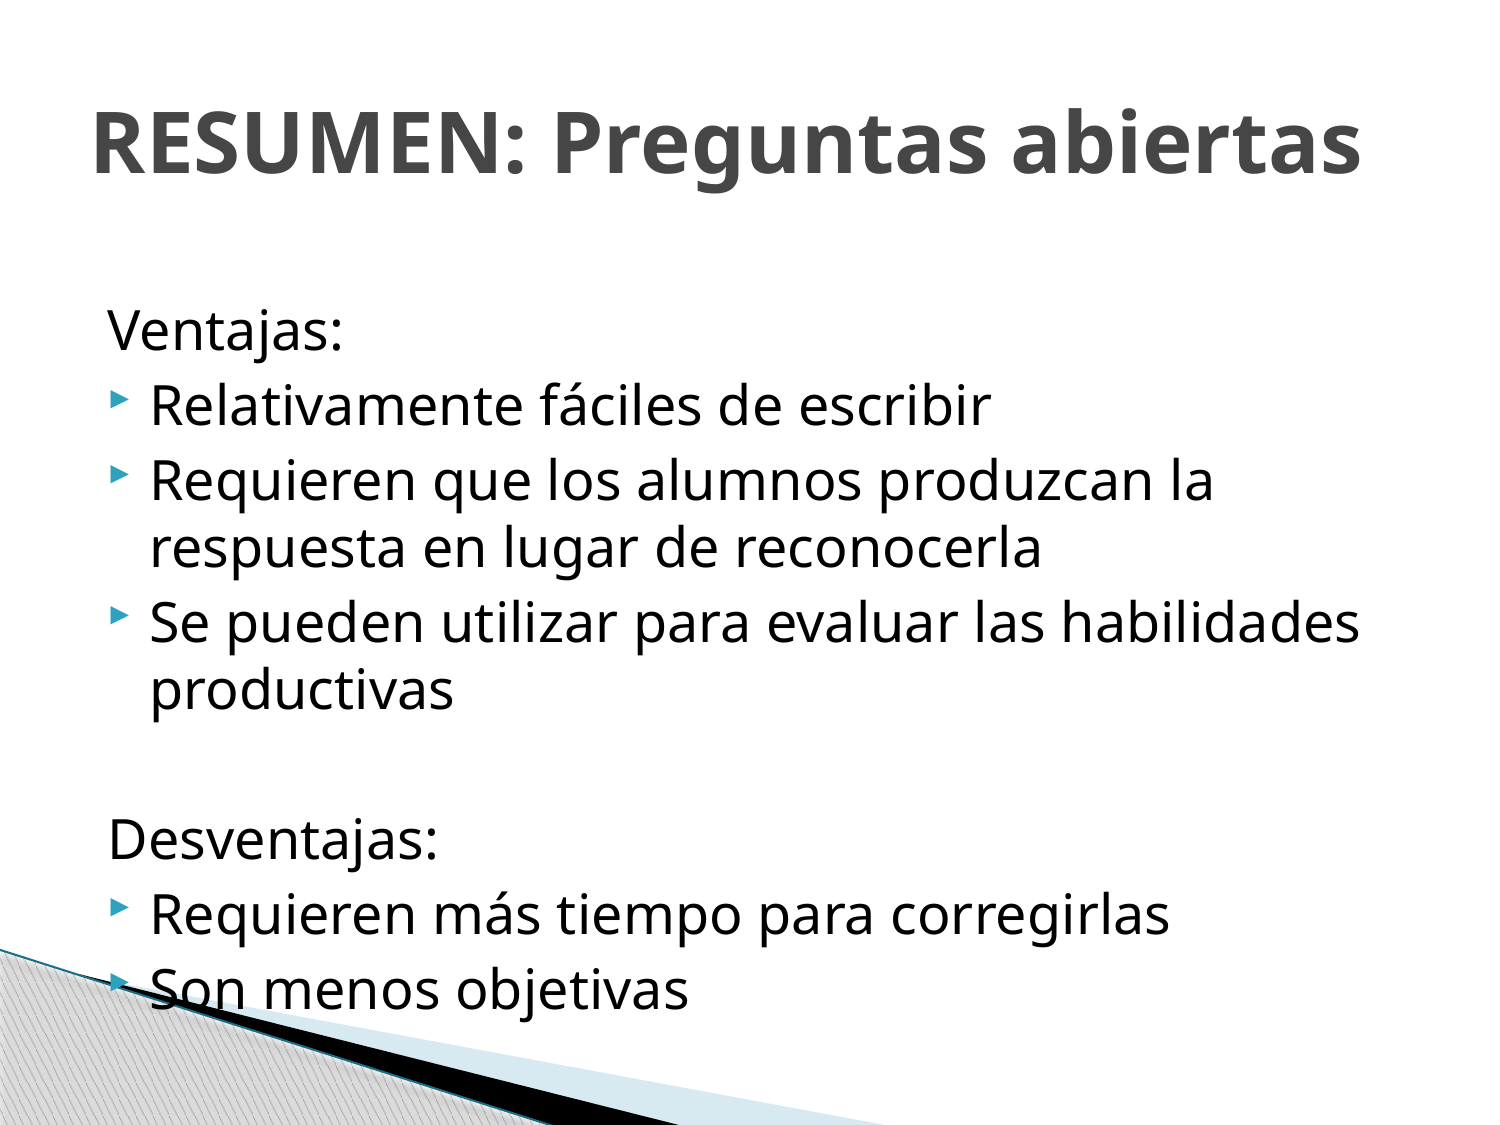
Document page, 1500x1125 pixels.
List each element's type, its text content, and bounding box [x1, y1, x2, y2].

list Ventajas: Relativamente fáciles de escribir Requieren que los alumnos produzcan la respuesta en lugar de reconocerla Se pueden utilizar para evaluar las habilidades productivas Desventajas: Requieren más tiempo para corregirlas Son menos objetivas [75, 287, 1425, 1030]
title RESUMEN: Preguntas abiertas [75, 45, 1425, 233]
